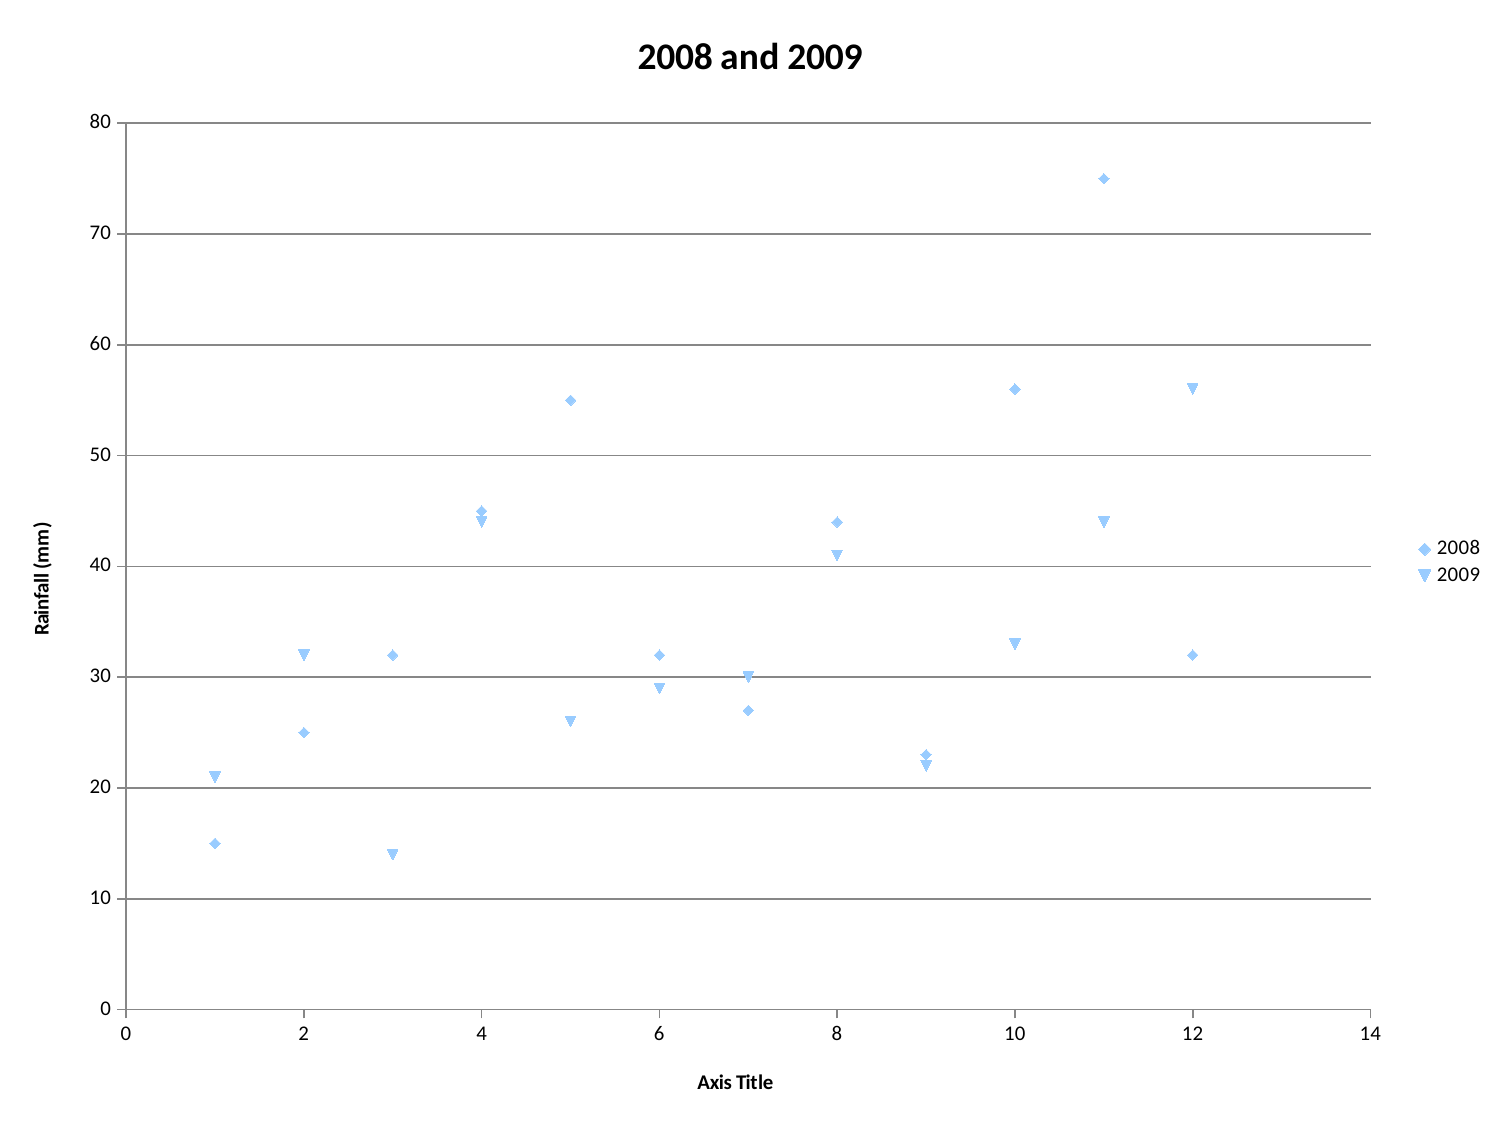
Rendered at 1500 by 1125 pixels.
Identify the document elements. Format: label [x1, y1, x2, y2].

chart [0, 0, 1500, 1125]
